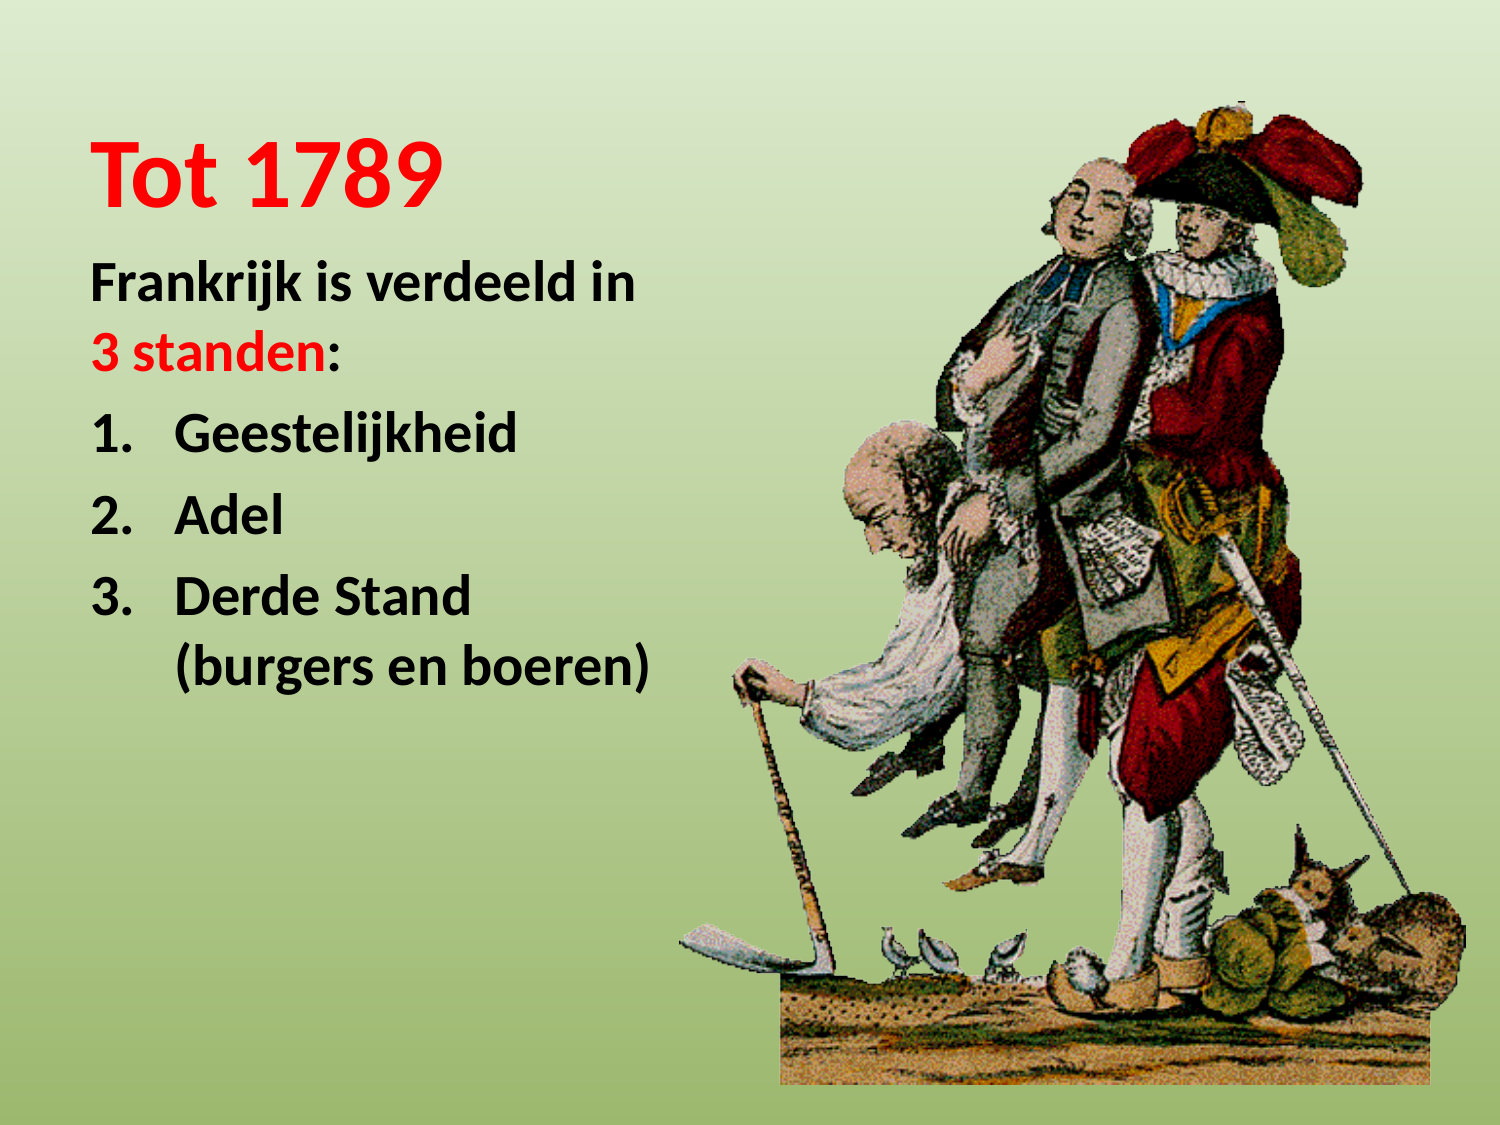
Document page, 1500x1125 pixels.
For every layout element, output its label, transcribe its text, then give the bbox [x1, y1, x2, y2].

title Tot 1789 [75, 44, 569, 235]
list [678, 101, 1466, 1085]
list Frankrijk is verdeeld in 3 standen: Geestelijkheid Adel Derde Stand (burgers en boeren) [75, 235, 673, 1005]
